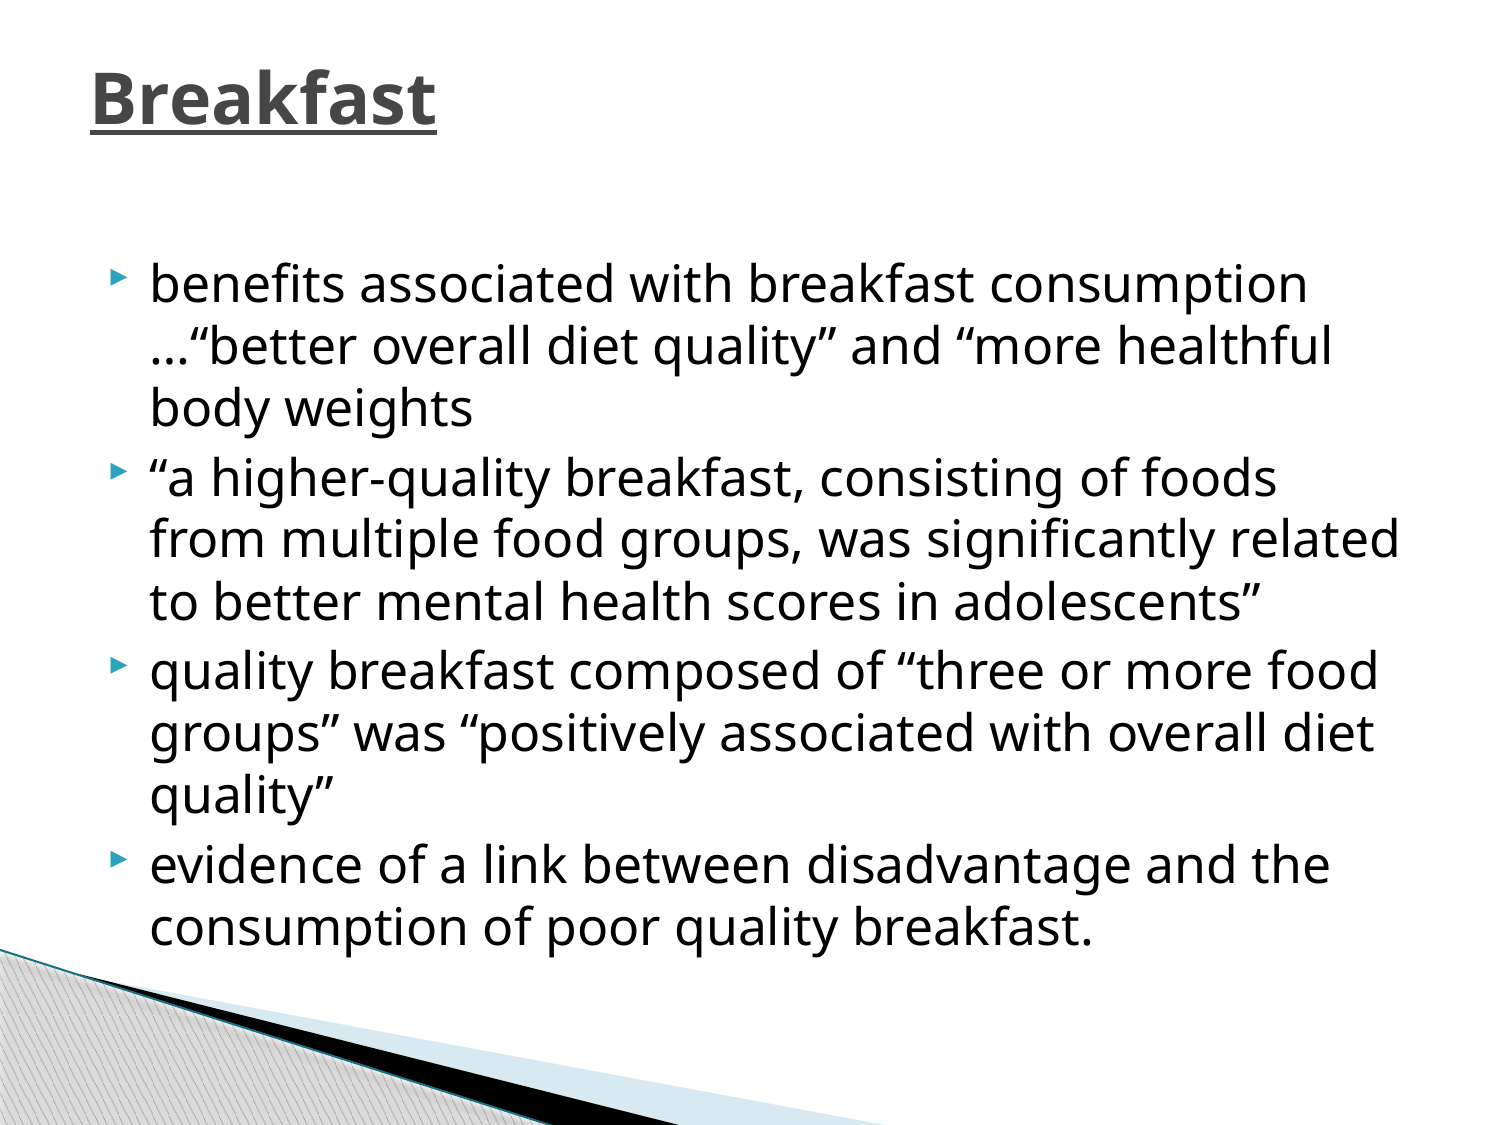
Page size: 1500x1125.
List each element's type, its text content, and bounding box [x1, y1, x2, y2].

title Breakfast [75, 45, 1425, 233]
list benefits associated with breakfast consumption …“better overall diet quality” and “more healthful body weights “a higher-quality breakfast, consisting of foods from multiple food groups, was significantly related to better mental health scores in adolescents” quality breakfast composed of “three or more food groups” was “positively associated with overall diet quality” evidence of a link between disadvantage and the consumption of poor quality breakfast. [75, 243, 1425, 986]
